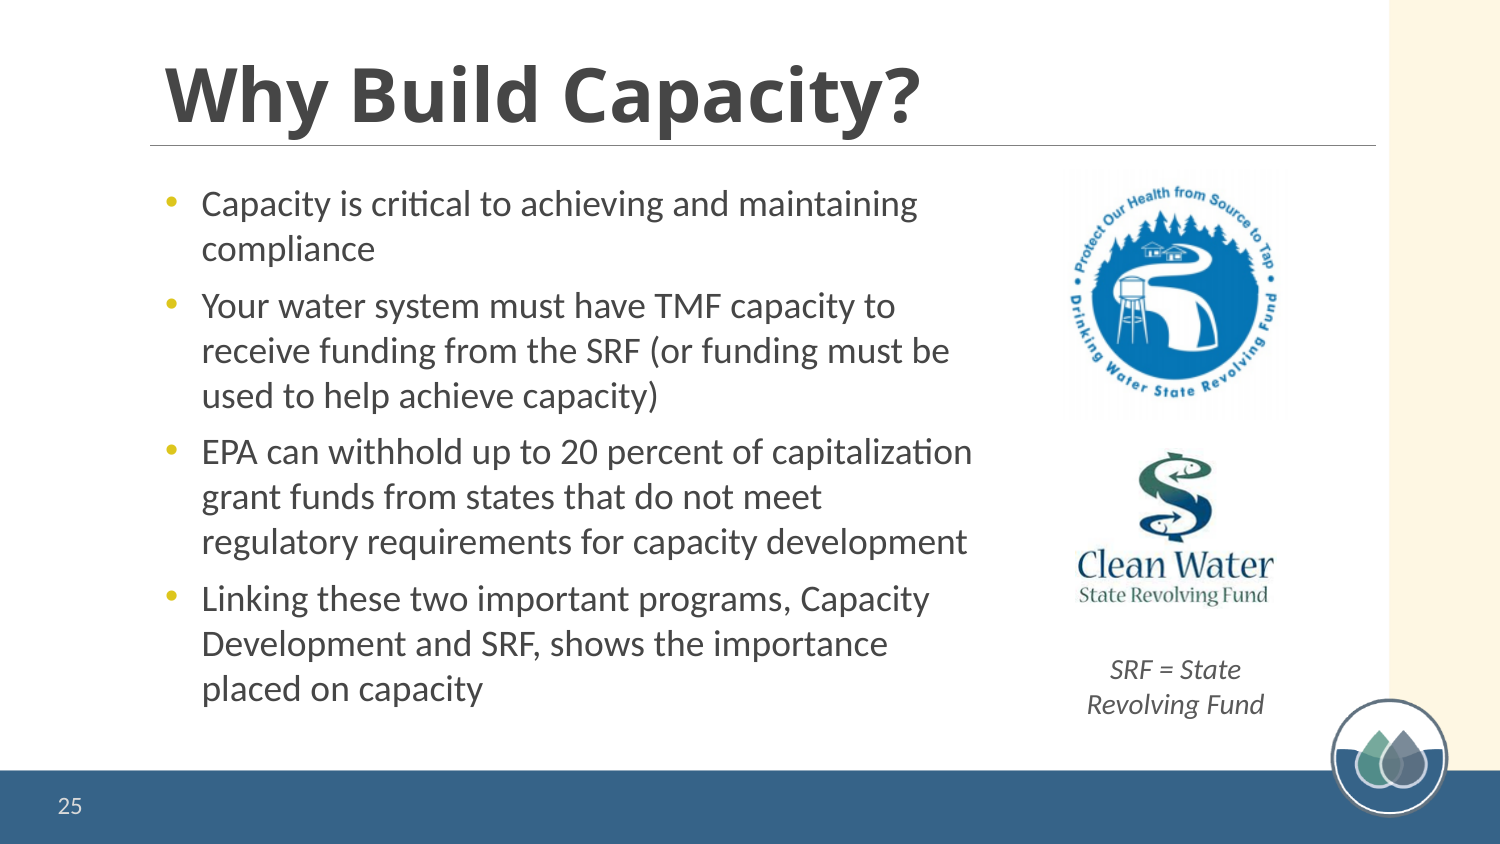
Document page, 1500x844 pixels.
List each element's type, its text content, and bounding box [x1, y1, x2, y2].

title Why Build Capacity? [150, 21, 1373, 146]
slide_number 25 [16, 782, 124, 828]
list Capacity is critical to achieving and maintaining compliance Your water system must have TMF capacity to receive funding from the SRF (or funding must be used to help achieve capacity) EPA can withhold up to 20 percent of capitalization grant funds from states that do not meet regulatory requirements for capacity development Linking these two important programs, Capacity Development and SRF, shows the importance placed on capacity [150, 171, 996, 760]
picture [0, 0, 1500, 844]
text_box SRF = State Revolving Fund [1059, 643, 1292, 728]
